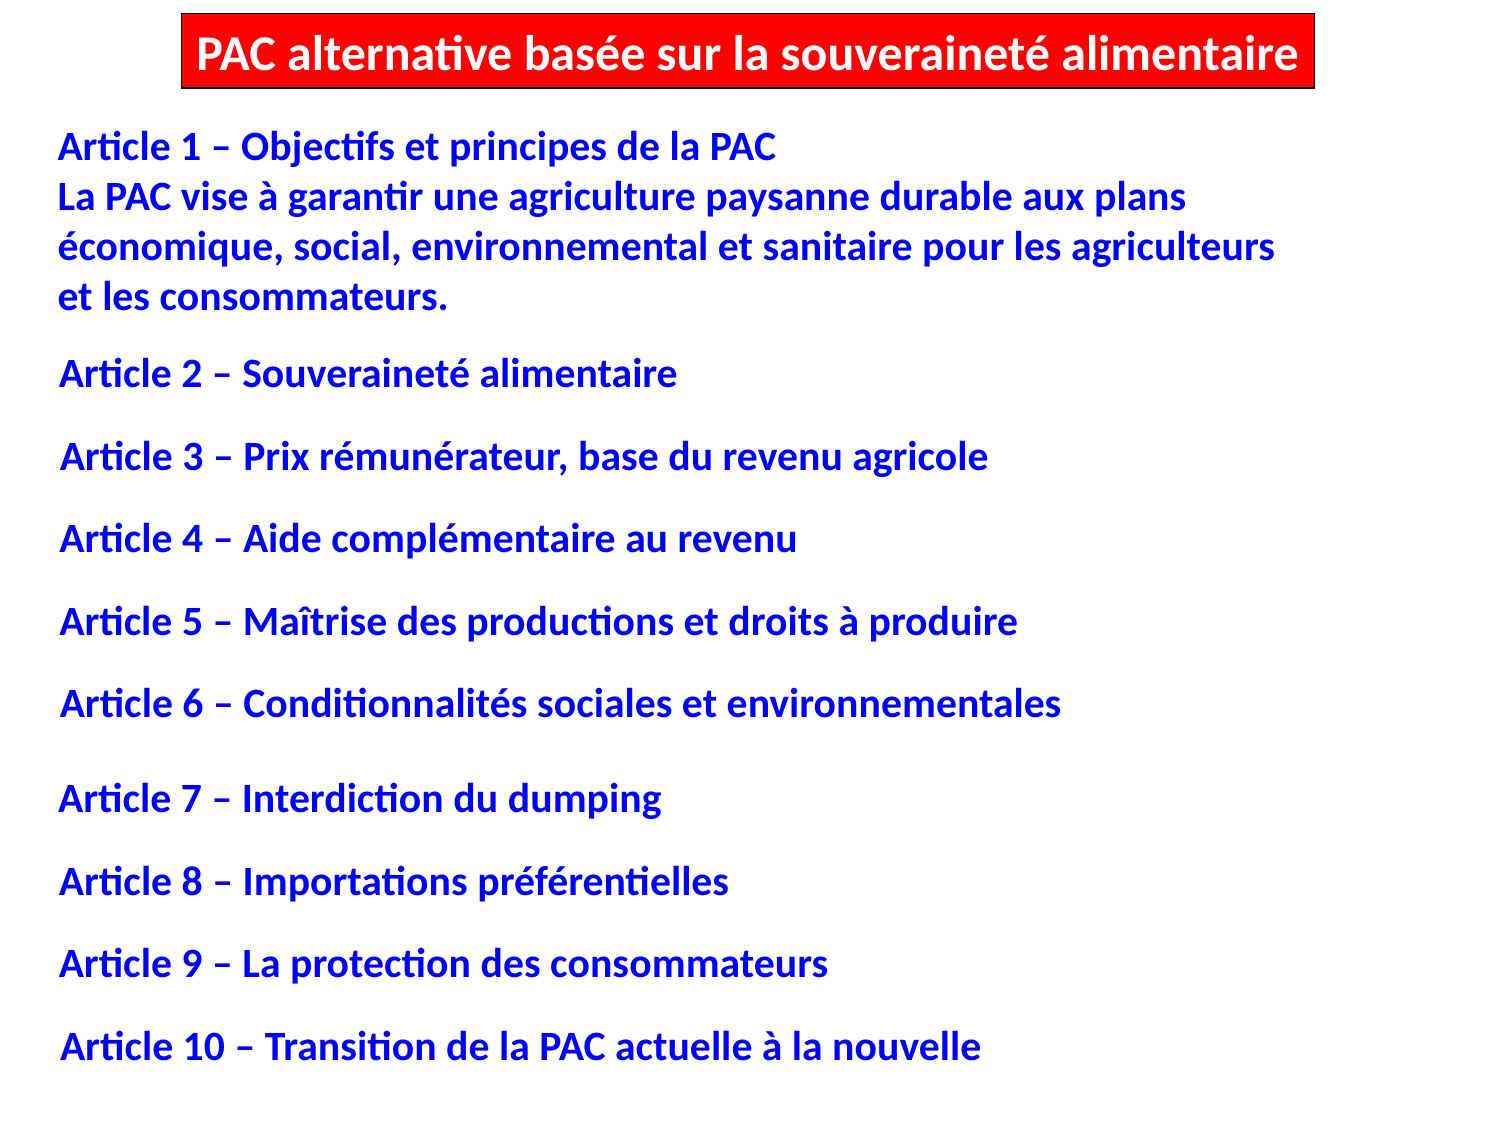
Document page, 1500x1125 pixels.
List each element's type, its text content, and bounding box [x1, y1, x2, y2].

text_box PAC alternative basée sur la souveraineté alimentaire [181, 13, 1315, 89]
text_box Article 8 – Importations préférentielles [44, 846, 745, 911]
text_box Article 4 – Aide complémentaire au revenu [44, 503, 823, 569]
text_box Article 5 – Maîtrise des productions et droits à produire [44, 586, 1035, 651]
text_box Article 9 – La protection des consommateurs [43, 928, 844, 994]
text_box Article 1 – Objectifs et principes de la PAC La PAC vise à garantir une agriculture paysanne durable aux plans économique, social, environnemental et sanitaire pour les agriculteurs et les consommateurs. [42, 111, 1301, 326]
text_box Article 10 – Transition de la PAC actuelle à la nouvelle [45, 1011, 1007, 1077]
text_box Article 6 – Conditionnalités sociales et environnementales [45, 668, 1078, 734]
text_box Article 7 – Interdiction du dumping [43, 763, 687, 829]
text_box Article 2 – Souveraineté alimentaire [44, 338, 703, 403]
text_box Article 3 – Prix rémunérateur, base du revenu agricole [45, 420, 1014, 486]
